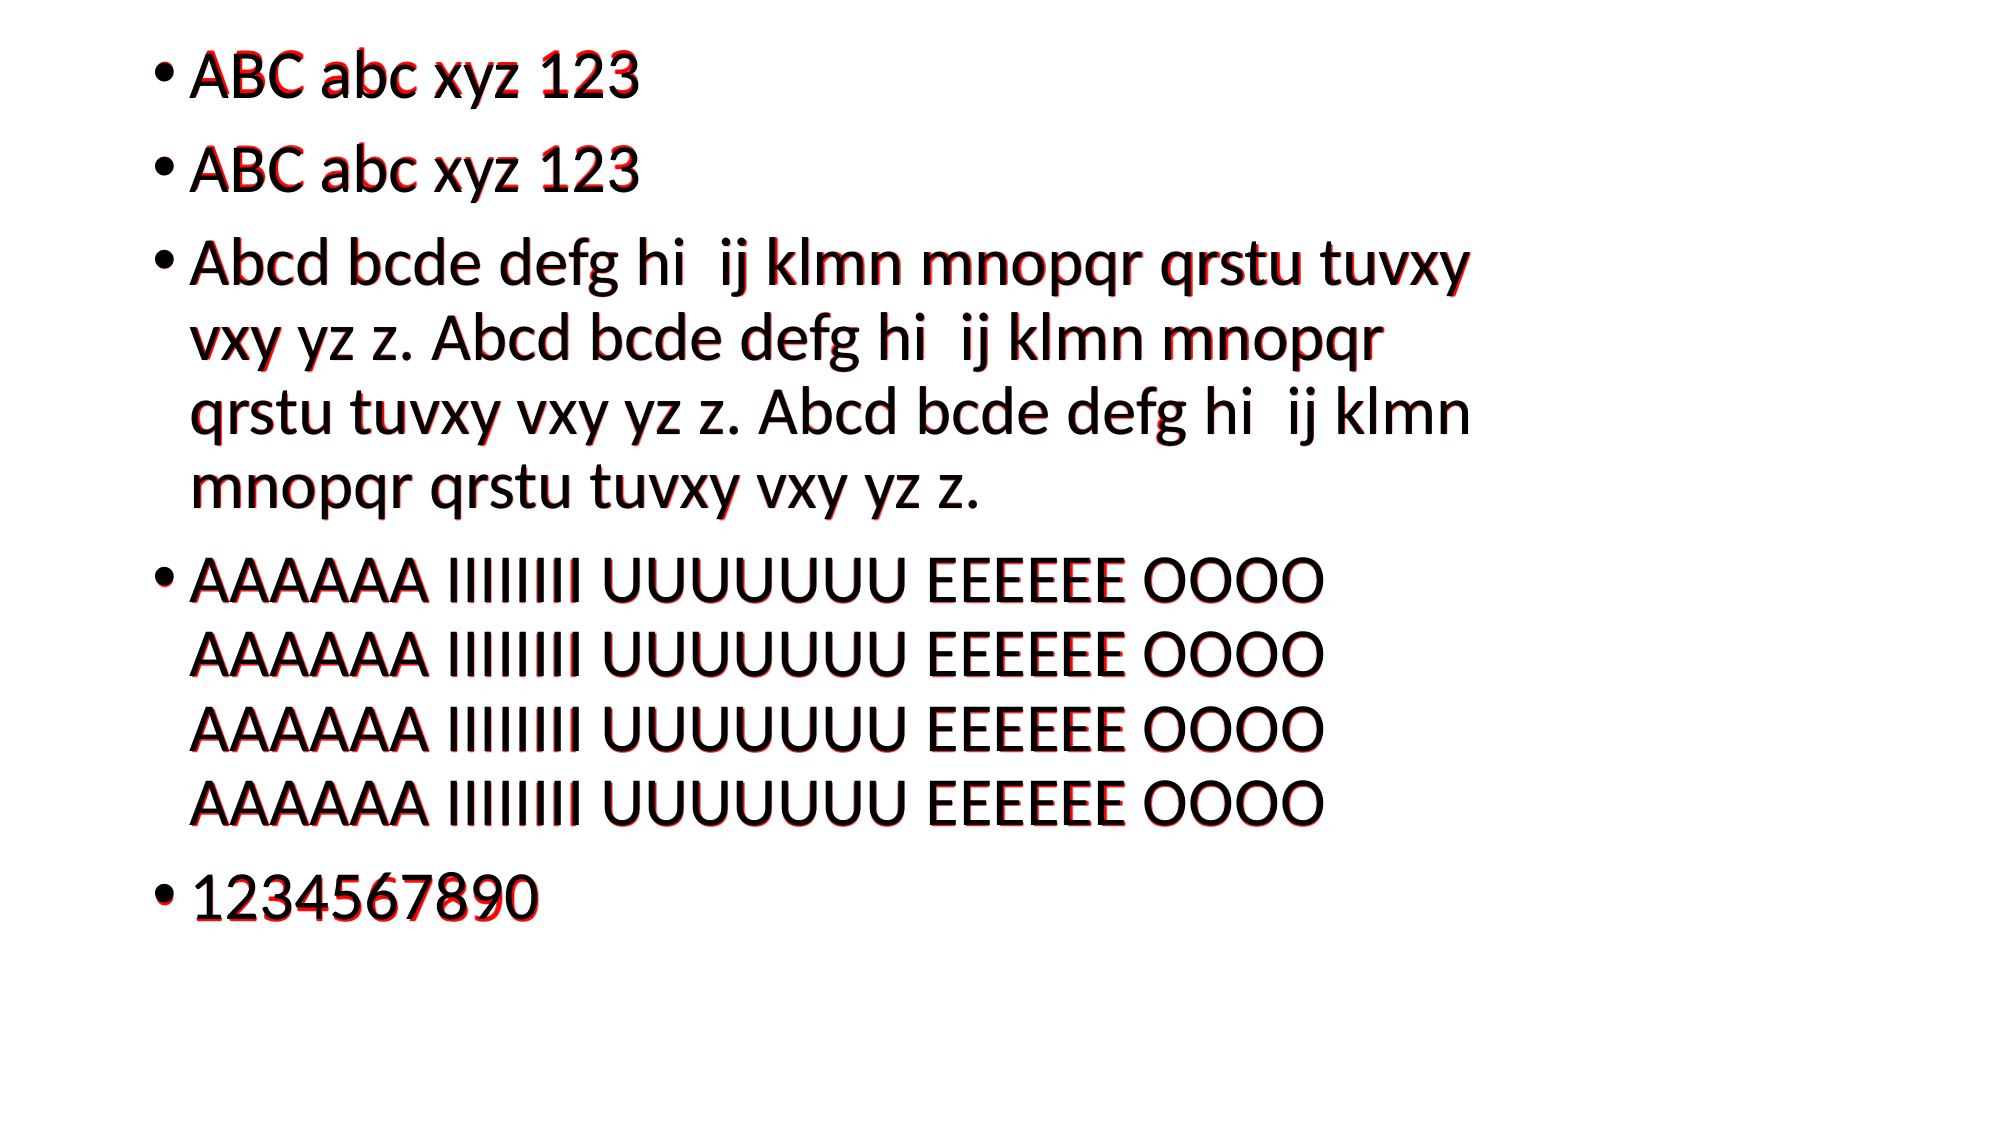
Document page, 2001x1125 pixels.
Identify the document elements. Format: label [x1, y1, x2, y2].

picture [114, 9, 1516, 982]
